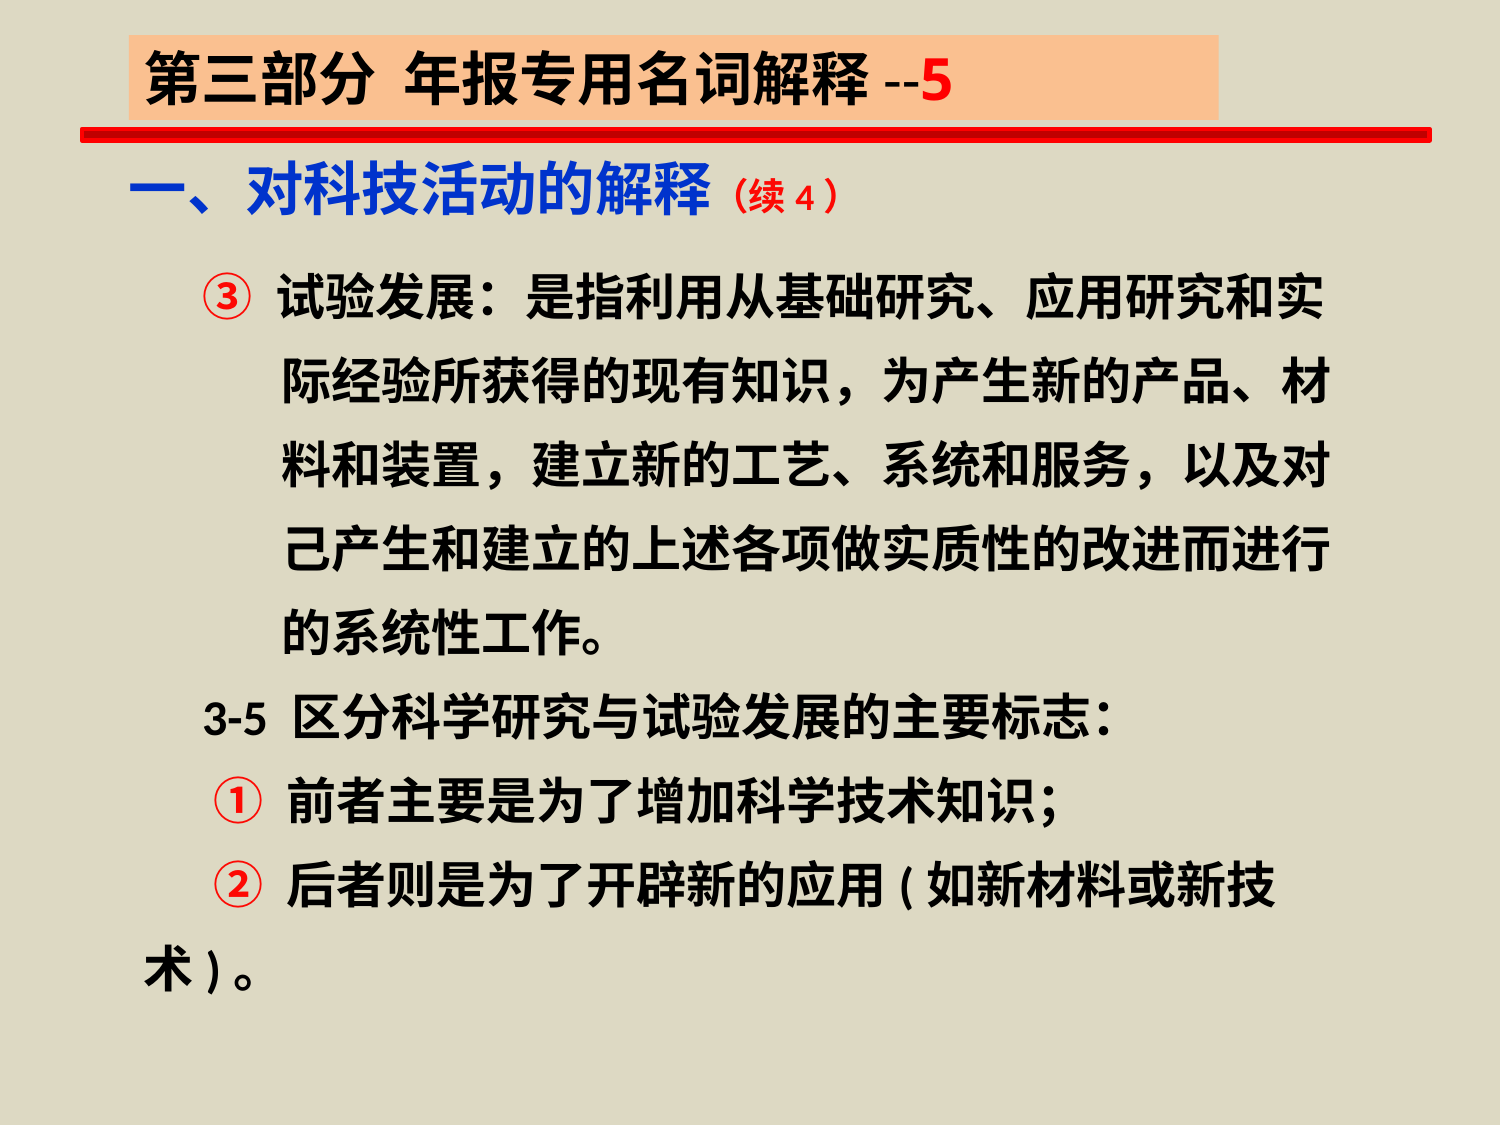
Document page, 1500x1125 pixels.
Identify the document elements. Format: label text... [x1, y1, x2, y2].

text_box 一、对科技活动的解释（续4） [128, 152, 1063, 223]
text_box ③ 试验发展：是指利用从基础研究、应用研究和实 际经验所获得的现有知识，为产生新的产品、材 料和装置，建立新的工艺、系统和服务，以及对 己产生和建立的上述各项做实质性的改进而进行 的系统性工作。 3-5 区分科学研究与试验发展的主要标志： ① 前者主要是为了增加科学技术知识； ② 后者则是为了开辟新的应用(如新材料或新技术)。 [128, 234, 1372, 1068]
text_box [80, 127, 1432, 143]
text_box [117, 152, 1348, 348]
text_box 第三部分 年报专用名词解释--5 [128, 35, 1219, 120]
